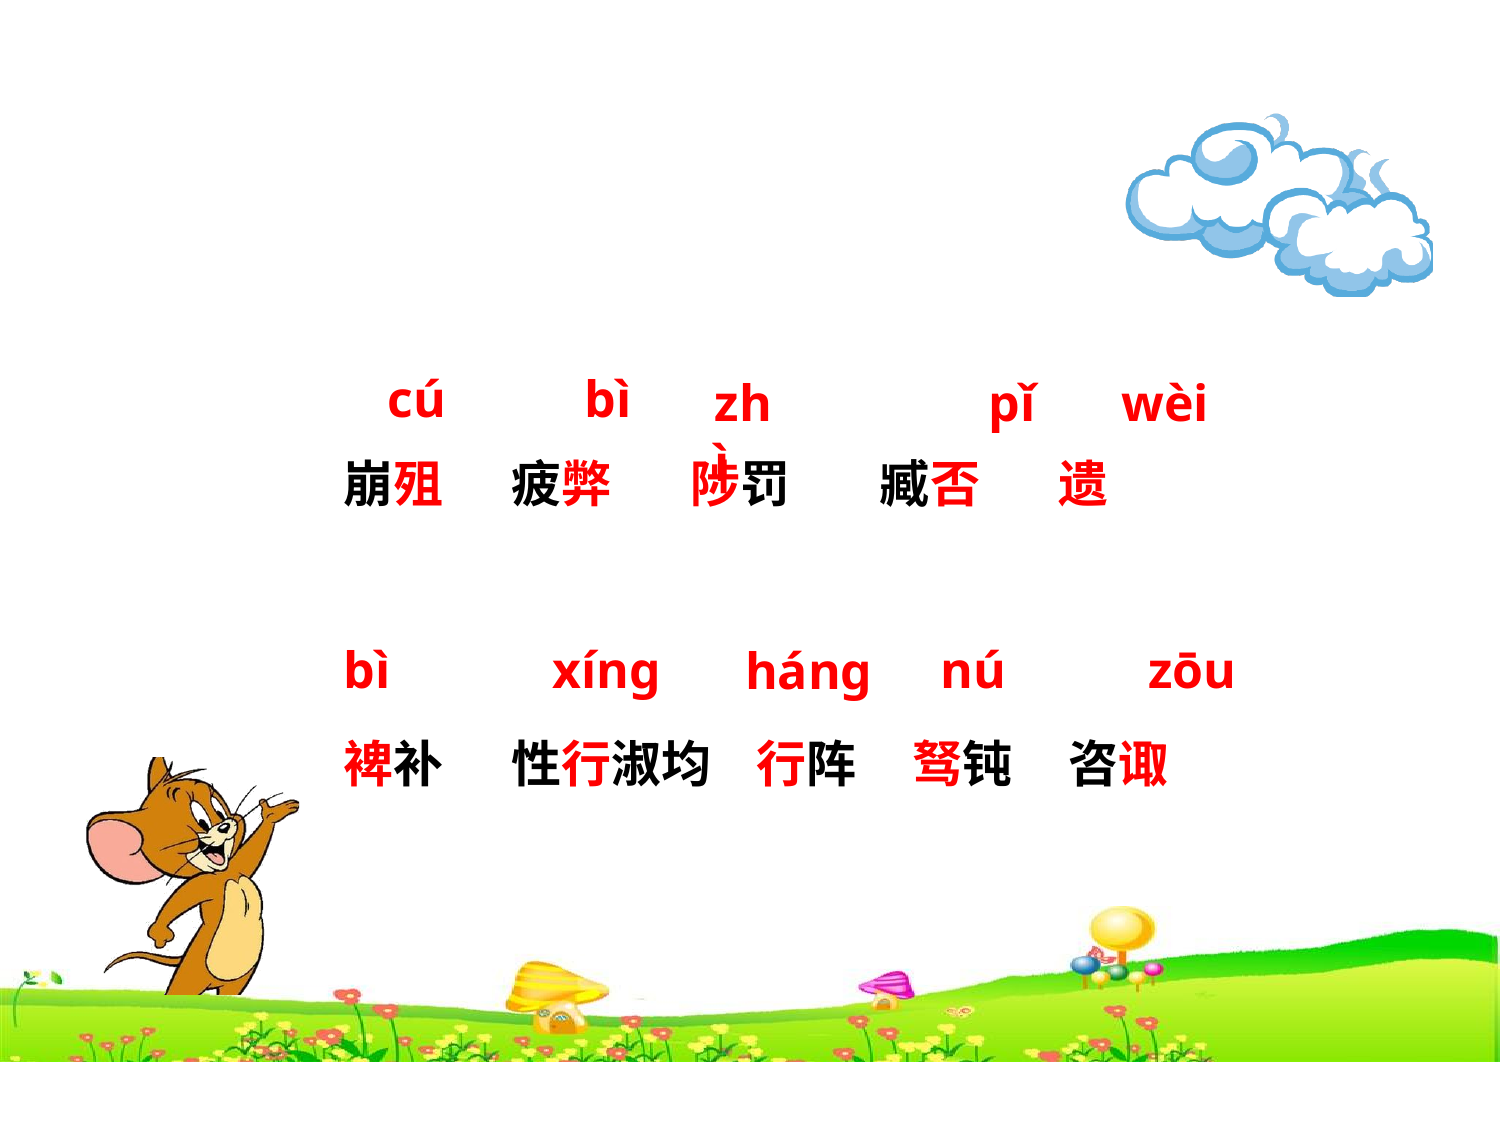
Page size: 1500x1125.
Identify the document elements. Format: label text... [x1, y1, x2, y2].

picture [0, 756, 1500, 1062]
text_box 裨补 性行淑均 行阵 驽钝 咨诹 [329, 724, 1249, 800]
text_box xíng [537, 631, 681, 707]
picture [1124, 113, 1433, 297]
text_box pǐ [973, 363, 1059, 439]
text_box bì [570, 360, 649, 436]
text_box cú [373, 360, 467, 436]
text_box 崩殂 疲弊 陟罚 臧否 遗 [328, 445, 1235, 520]
text_box bì [329, 631, 413, 707]
text_box wèi [1107, 363, 1225, 439]
text_box zhì [700, 363, 800, 499]
text_box háng [730, 632, 901, 708]
text_box nú [925, 631, 1024, 707]
text_box zōu [1133, 631, 1252, 707]
text_box [900, 656, 1049, 724]
